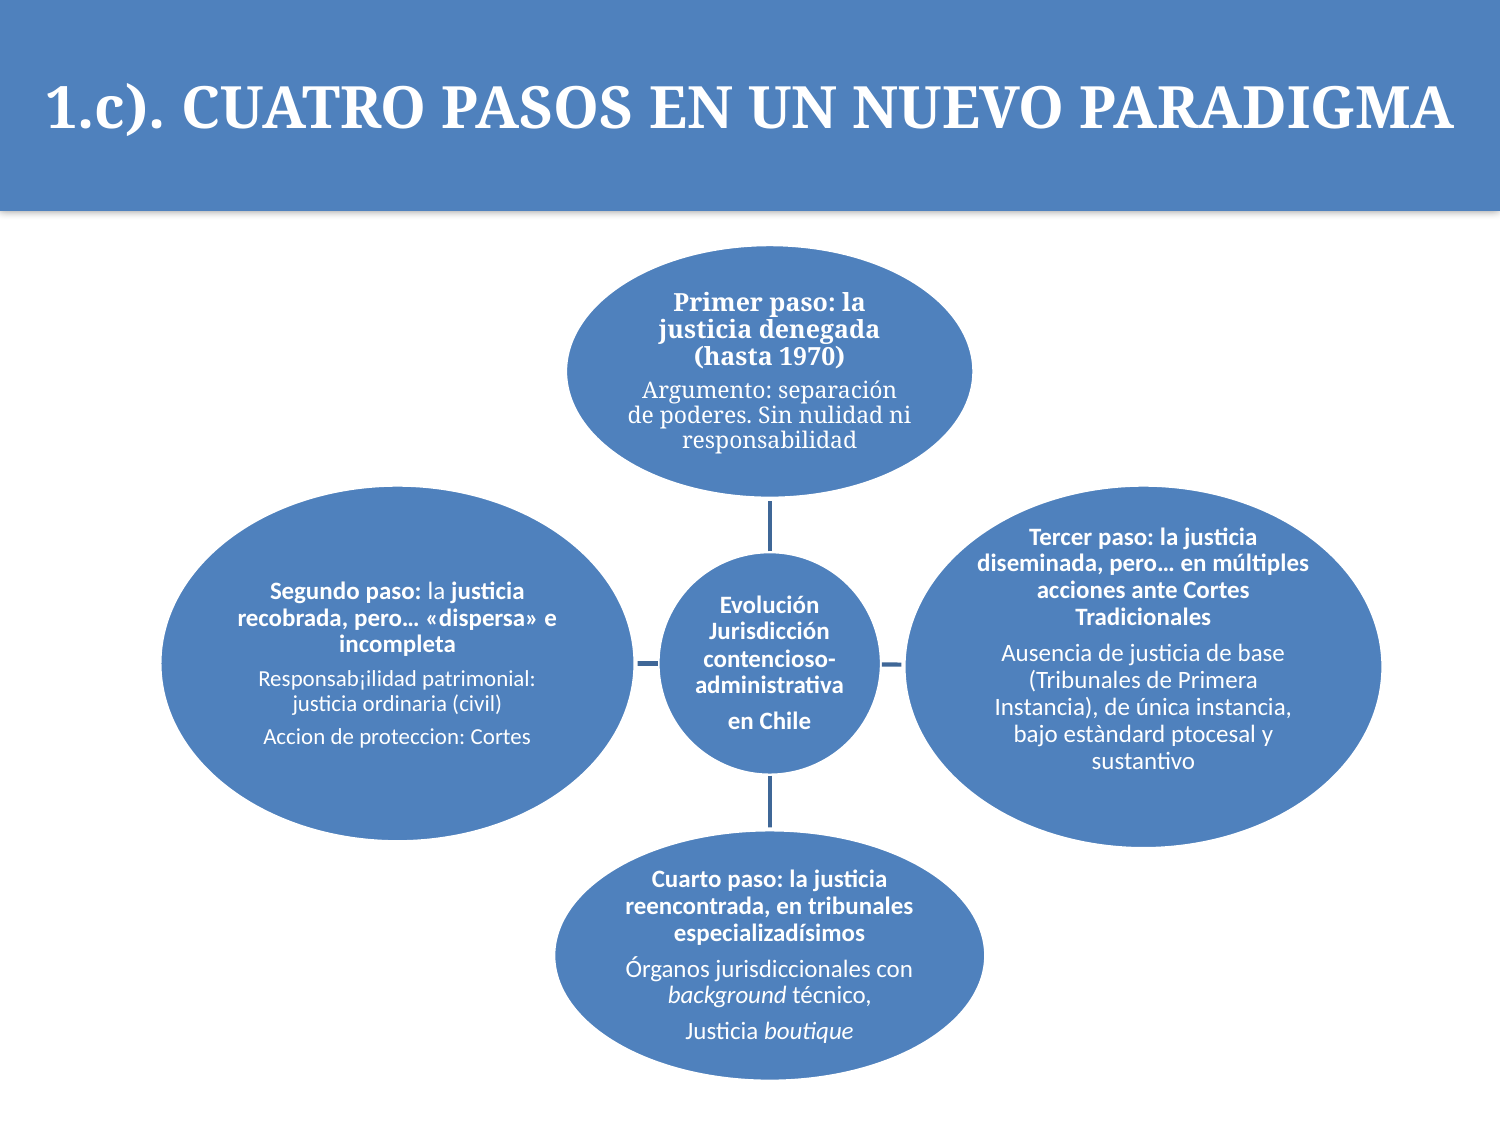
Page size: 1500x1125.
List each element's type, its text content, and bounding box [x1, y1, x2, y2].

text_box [0, 255, 1500, 1071]
title 1.c). CUATRO PASOS EN UN NUEVO PARADIGMA [0, 0, 1500, 211]
